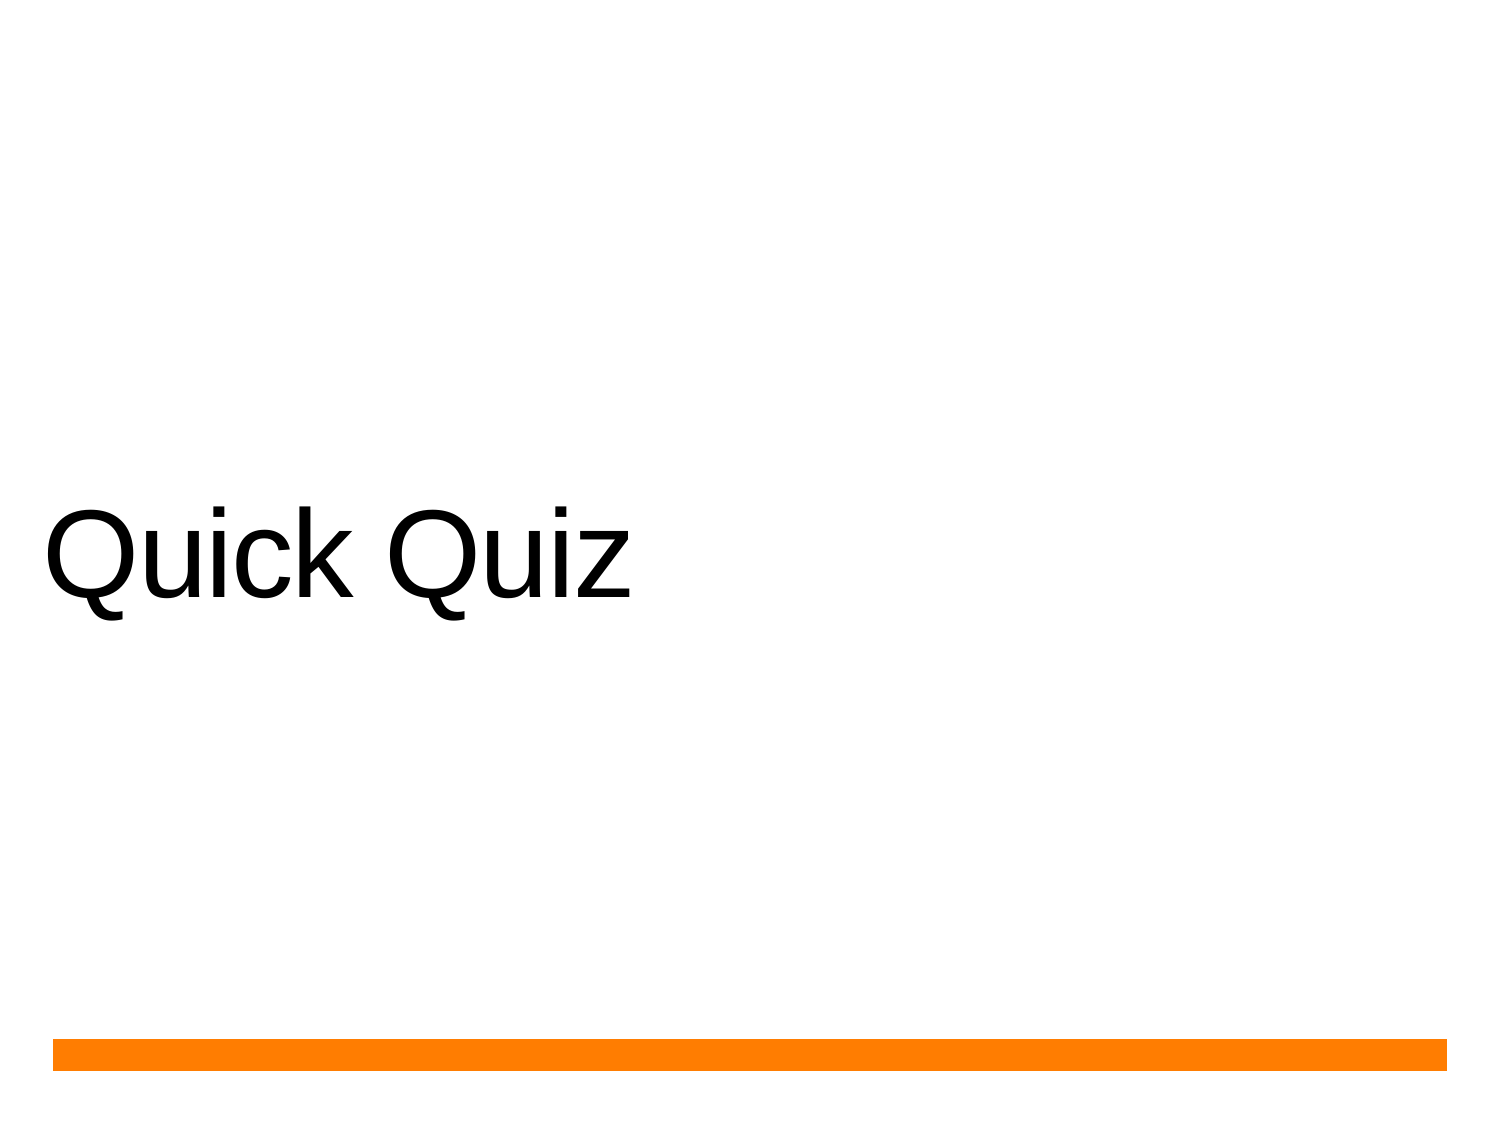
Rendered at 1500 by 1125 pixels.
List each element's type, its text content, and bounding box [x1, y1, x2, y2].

title Quick Quiz [29, 361, 1439, 630]
picture [53, 1039, 1447, 1071]
